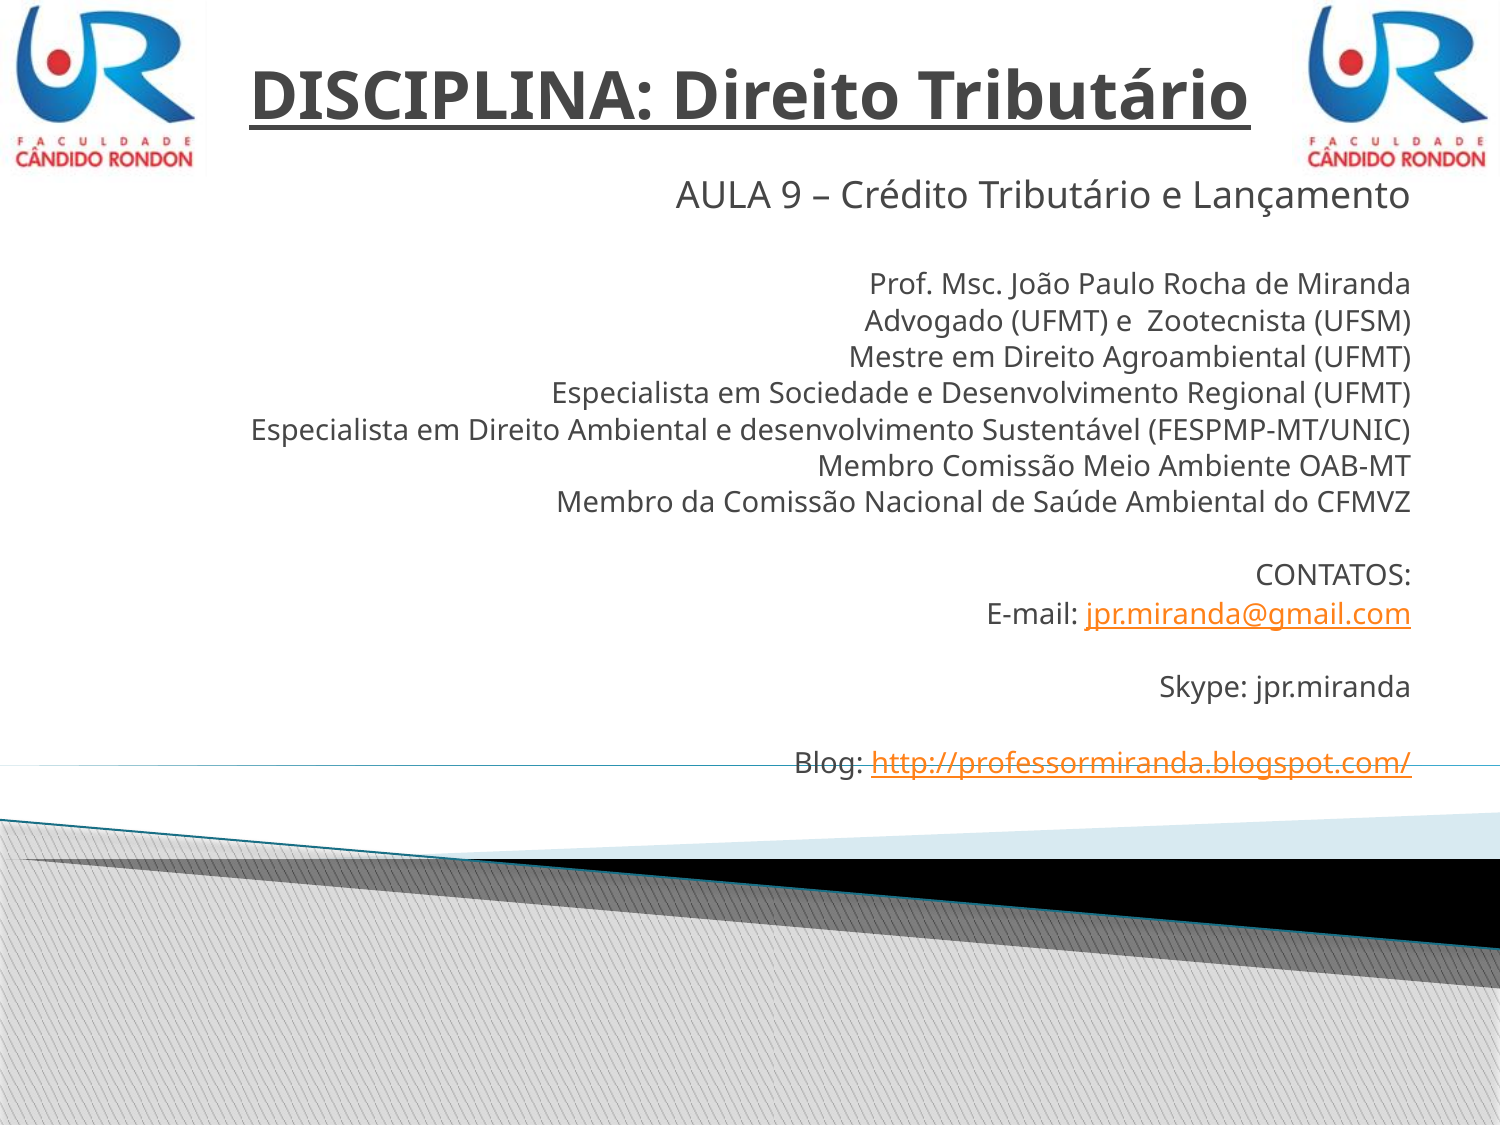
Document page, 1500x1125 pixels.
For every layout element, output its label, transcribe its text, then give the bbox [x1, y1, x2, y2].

picture [1292, 0, 1500, 183]
picture [0, 0, 208, 183]
picture [5, 859, 1500, 989]
title DISCIPLINA: Direito Tributário [208, 0, 1292, 141]
subtitle AULA 9 – Crédito Tributário e Lançamento Prof. Msc. João Paulo Rocha de Miranda Advogado (UFMT) e Zootecnista (UFSM) Mestre em Direito Agroambiental (UFMT) Especialista em Sociedade e Desenvolvimento Regional (UFMT) Especialista em Direito Ambiental e desenvolvimento Sustentável (FESPMP-MT/UNIC) Membro Comissão Meio Ambiente OAB-MT Membro da Comissão Nacional de Saúde Ambiental do CFMVZ CONTATOS: E-mail: jpr.miranda@gmail.com Skype: jpr.miranda Blog: http://professormiranda.blogspot.com/ [0, 172, 1430, 833]
